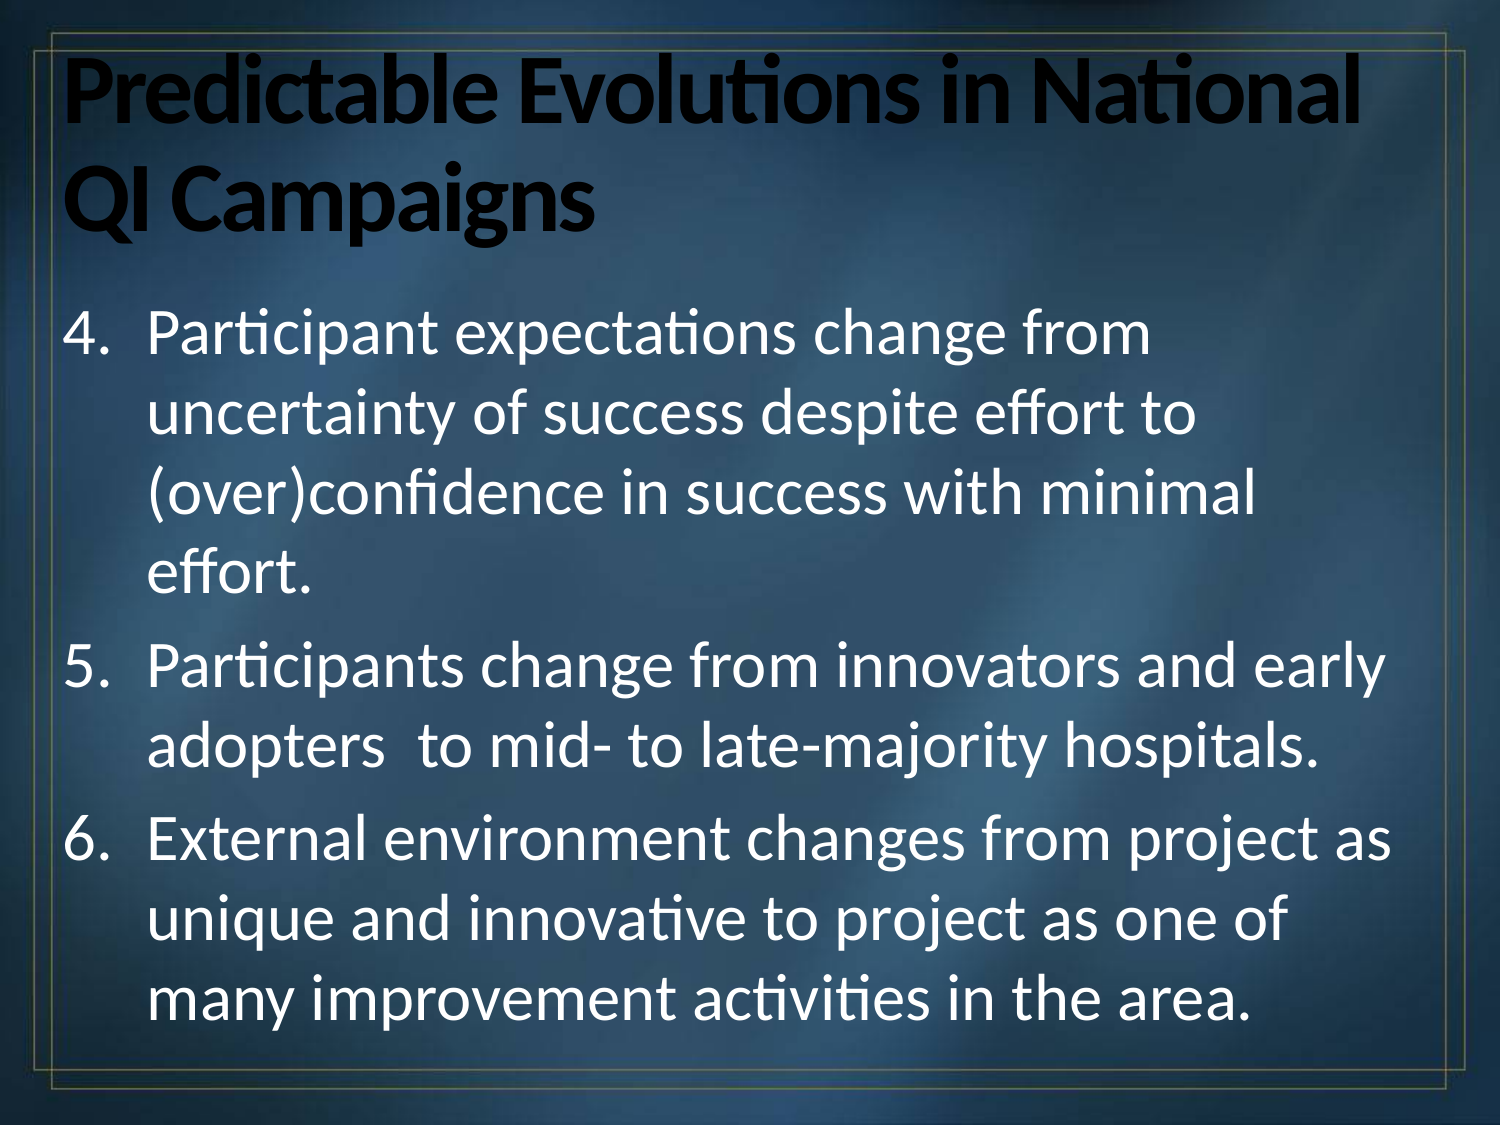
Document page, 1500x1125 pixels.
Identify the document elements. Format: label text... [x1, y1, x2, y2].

title Predictable Evolutions in National QI Campaigns [62, 37, 1438, 287]
picture [0, 0, 1500, 1125]
list Participant expectations change from uncertainty of success despite effort to (over)confidence in success with minimal effort. Participants change from innovators and early adopters to mid- to late-majority hospitals. External environment changes from project as unique and innovative to project as one of many improvement activities in the area. [62, 287, 1438, 1063]
